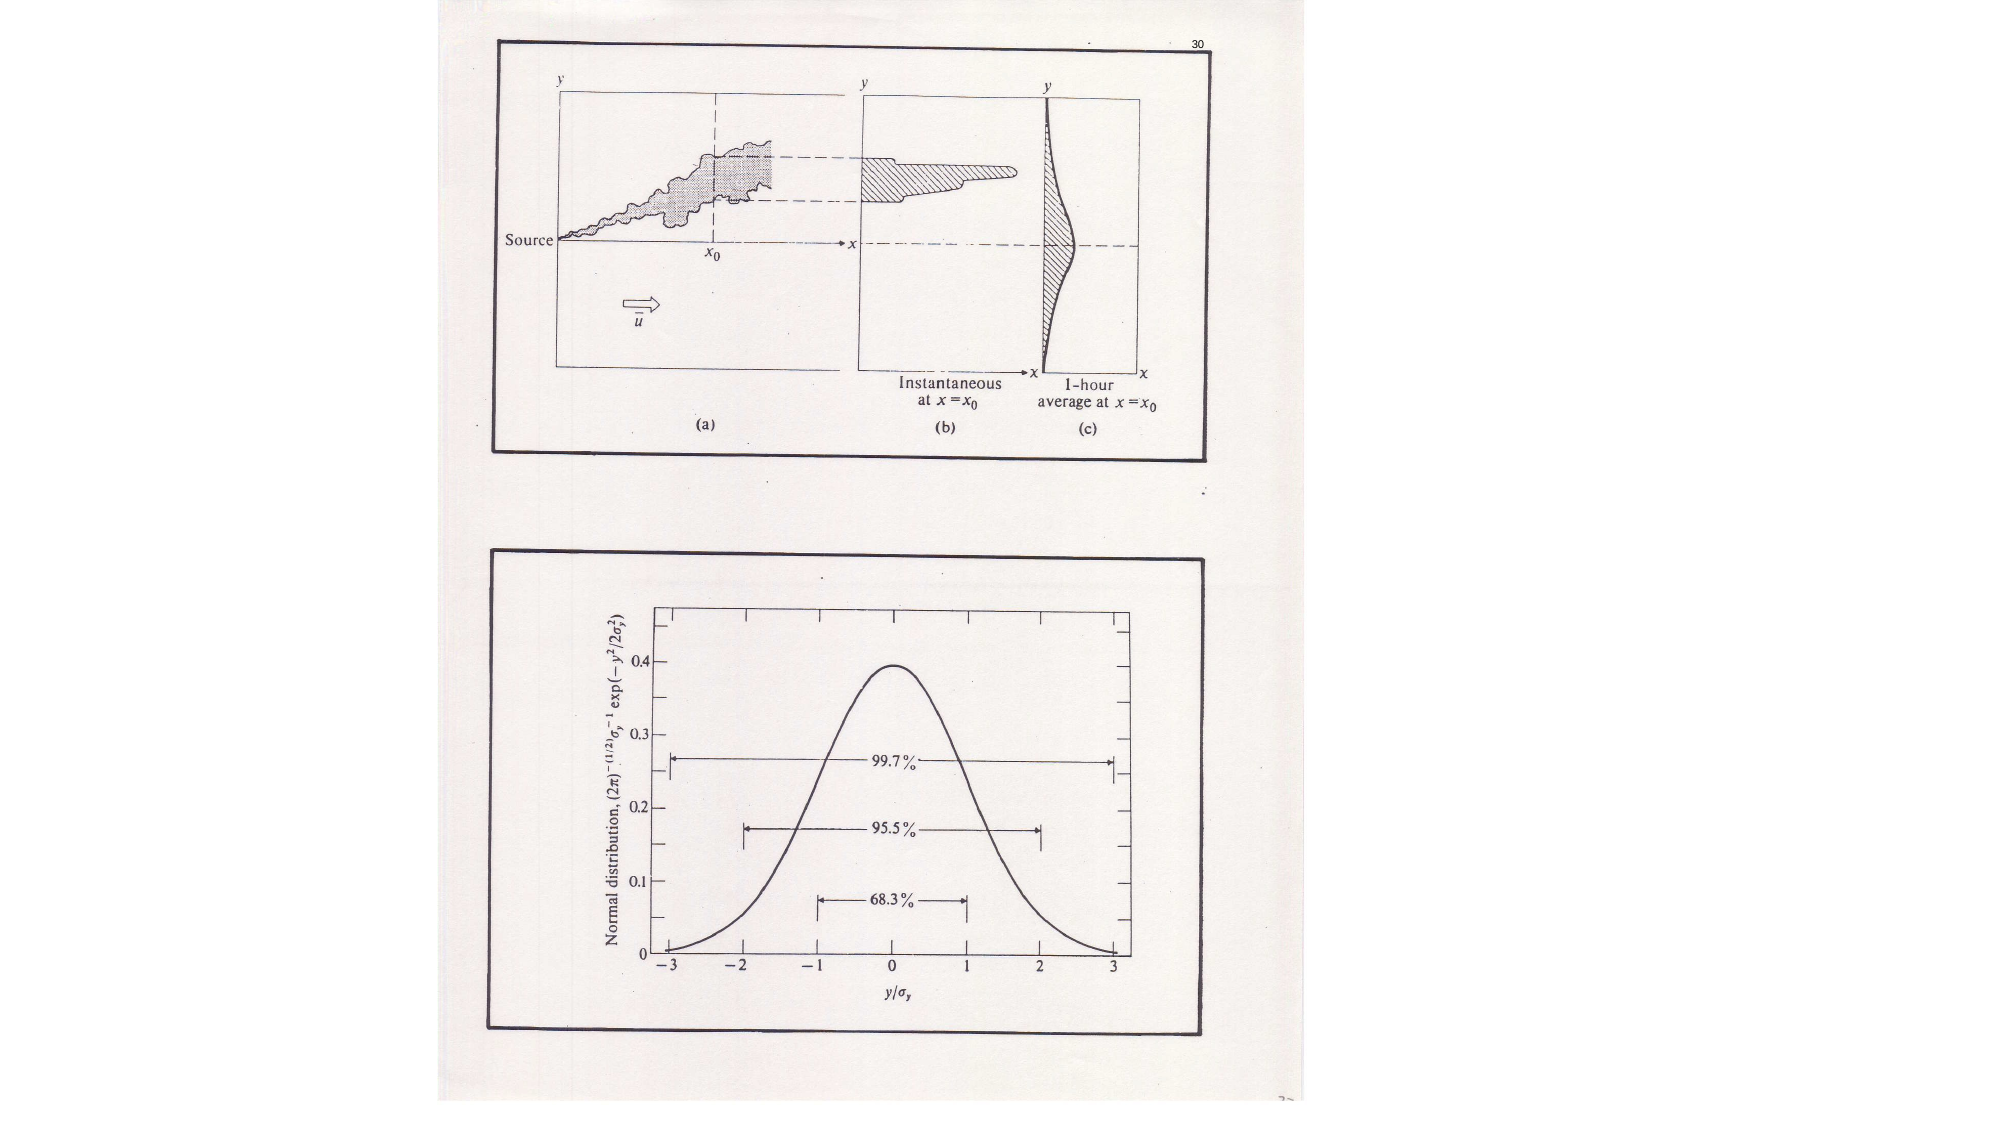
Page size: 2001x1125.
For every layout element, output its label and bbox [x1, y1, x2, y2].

picture [437, 0, 1307, 1105]
